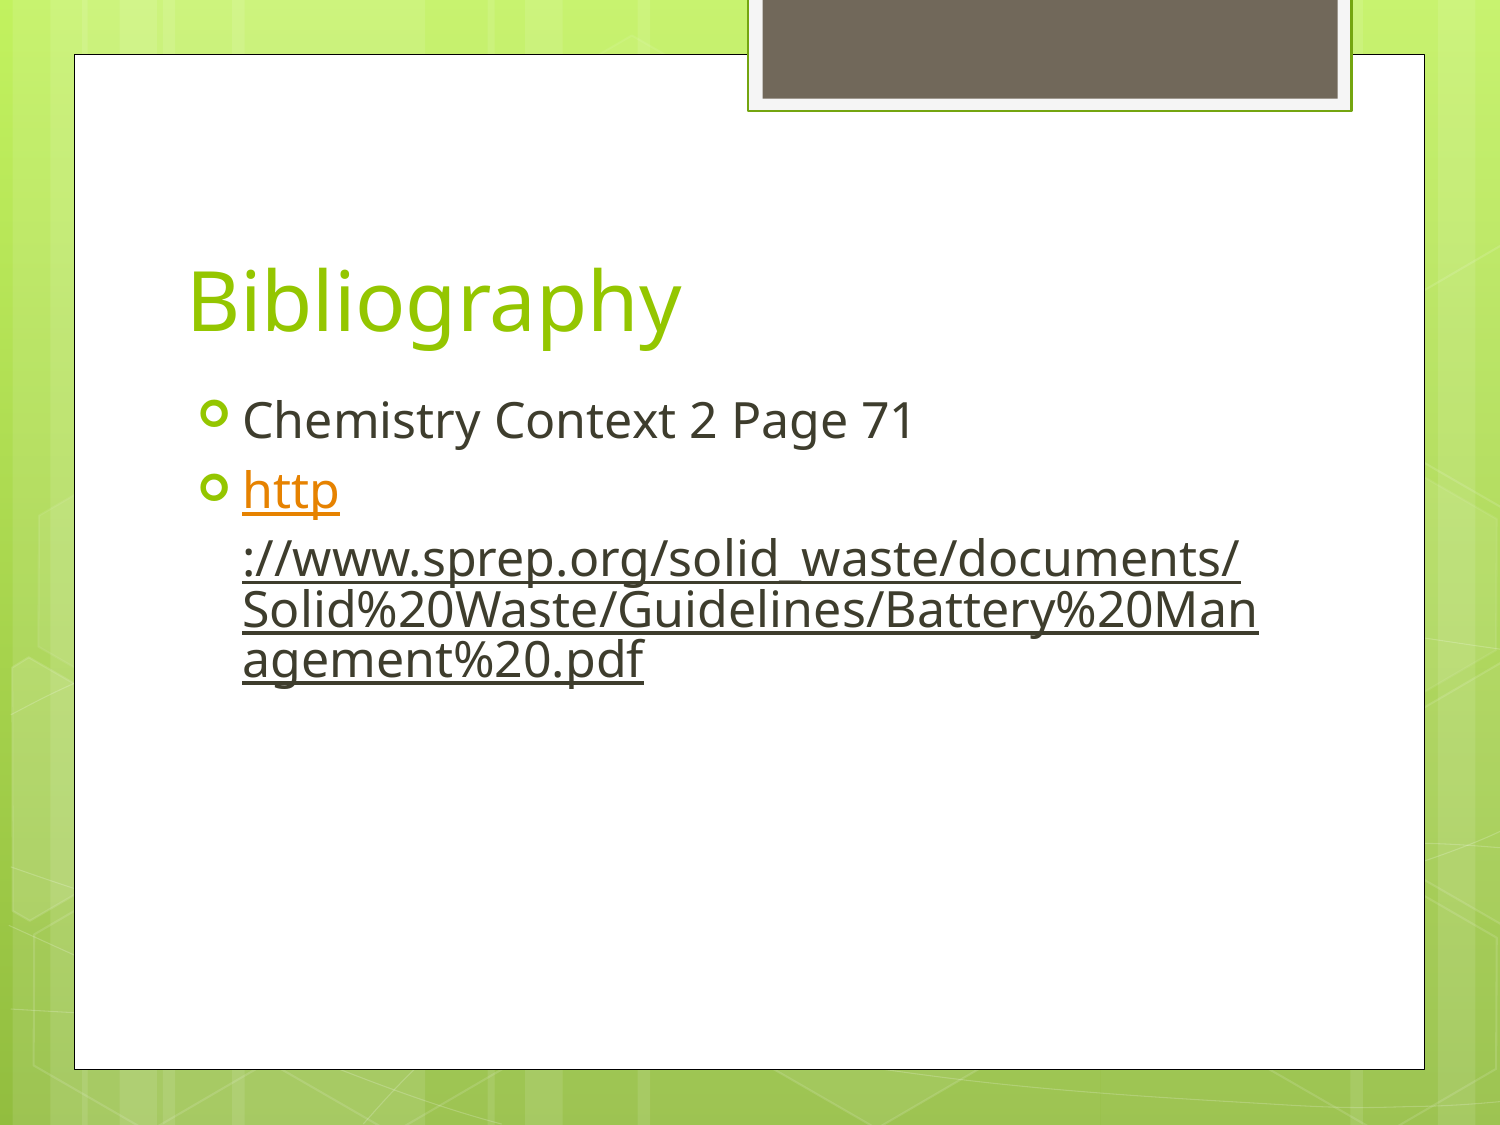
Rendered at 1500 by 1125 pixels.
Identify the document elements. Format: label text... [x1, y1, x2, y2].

title Bibliography [171, 168, 1324, 357]
list Chemistry Context 2 Page 71 http://www.sprep.org/solid_waste/documents/Solid%20Waste/Guidelines/Battery%20Management%20.pdf [171, 381, 1283, 957]
